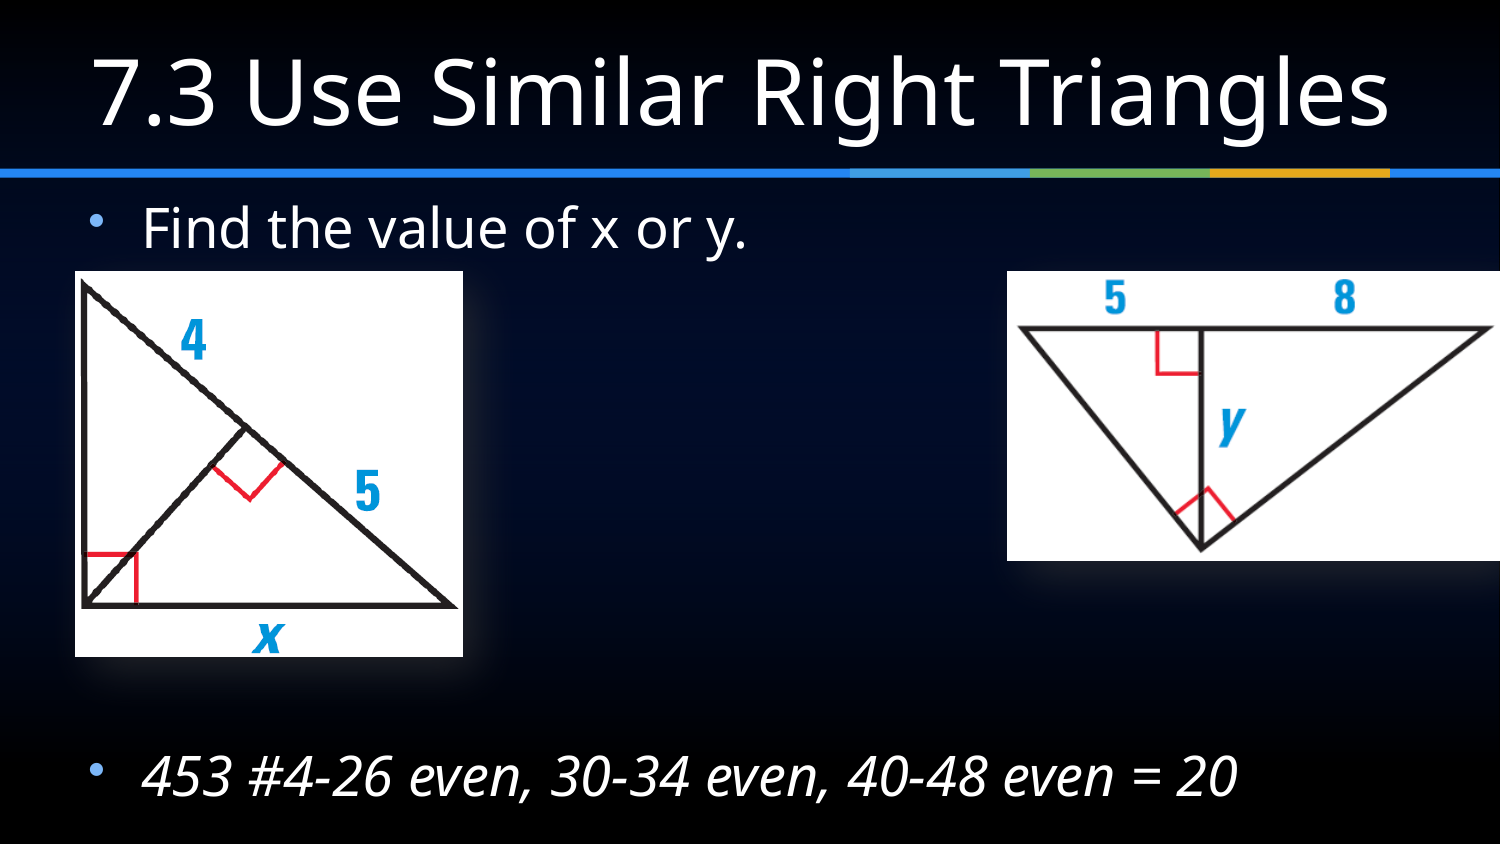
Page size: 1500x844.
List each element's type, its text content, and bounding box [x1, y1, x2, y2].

list Find the value of x or y. 453 #4-26 even, 30-34 even, 40-48 even = 20 [75, 184, 1425, 816]
picture [74, 271, 463, 657]
picture [1007, 271, 1500, 561]
title 7.3 Use Similar Right Triangles [75, 18, 1425, 160]
